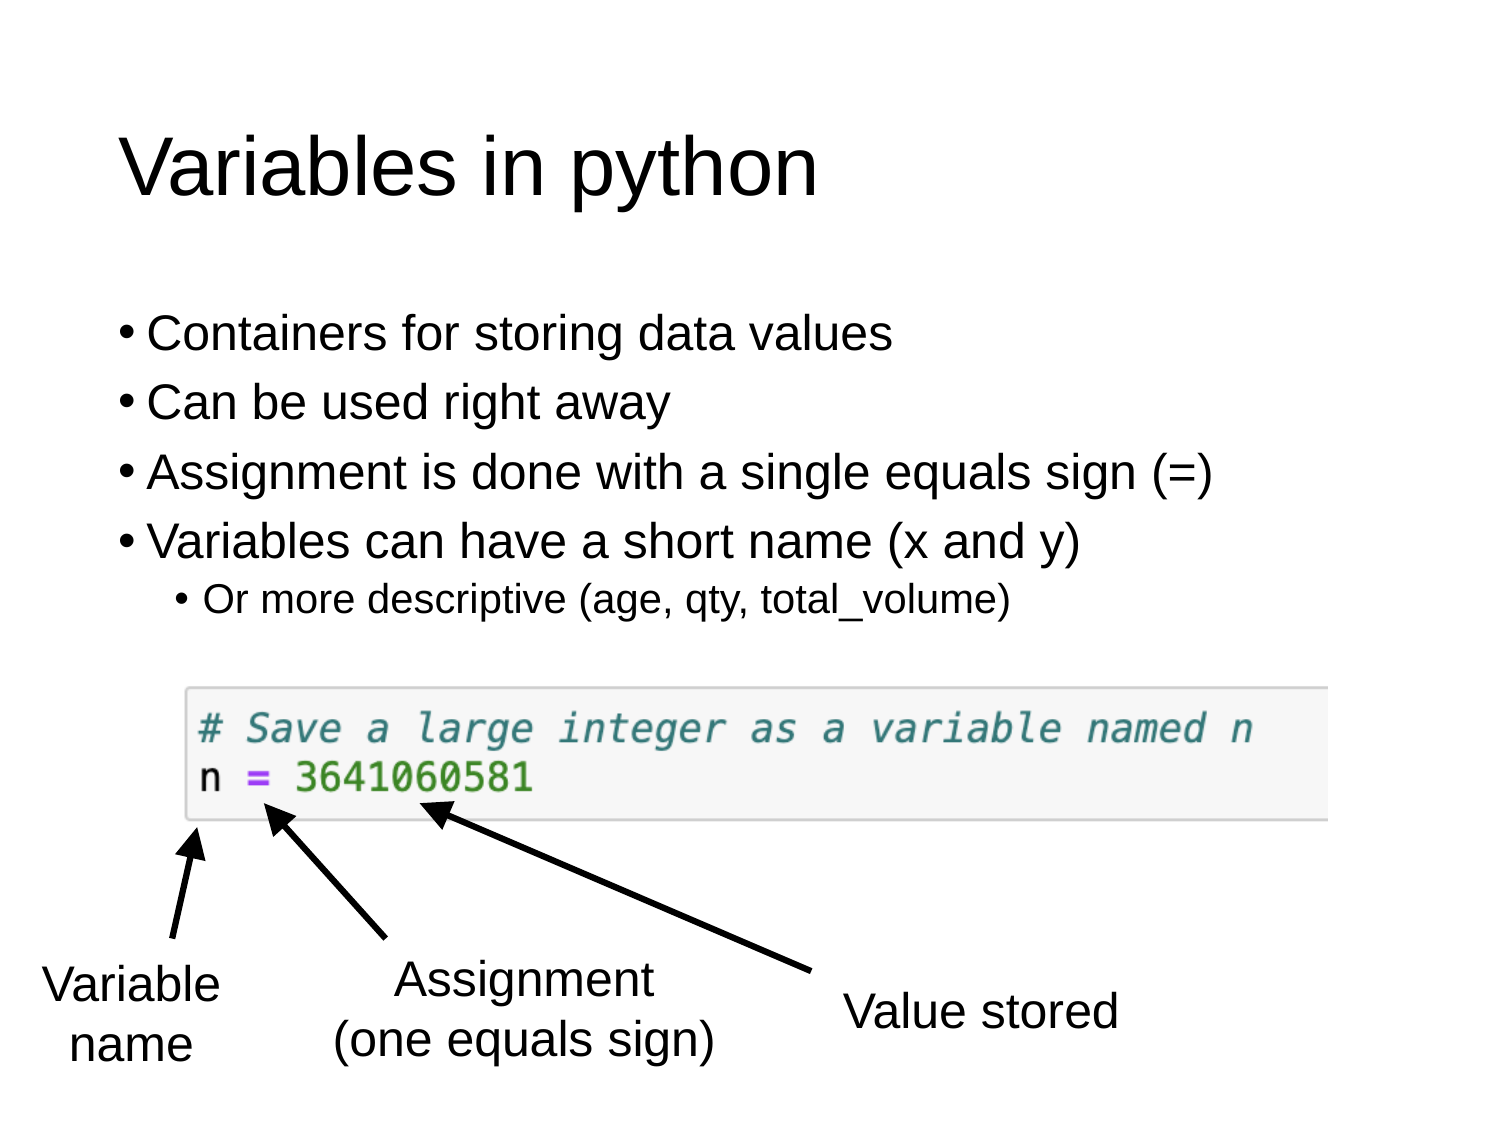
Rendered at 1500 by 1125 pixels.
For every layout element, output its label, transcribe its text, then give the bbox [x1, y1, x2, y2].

list Containers for storing data values Can be used right away Assignment is done with a single equals sign (=) Variables can have a short name (x and y) Or more descriptive (age, qty, total_volume) [103, 299, 1397, 1014]
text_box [419, 803, 812, 972]
title Variables in python [103, 59, 1397, 278]
text_box Assignment (one equals sign) [317, 938, 731, 1074]
text_box Variable name [26, 944, 236, 1079]
picture [172, 662, 1328, 843]
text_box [172, 827, 198, 939]
text_box Value stored [828, 971, 1135, 1046]
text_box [263, 803, 386, 939]
